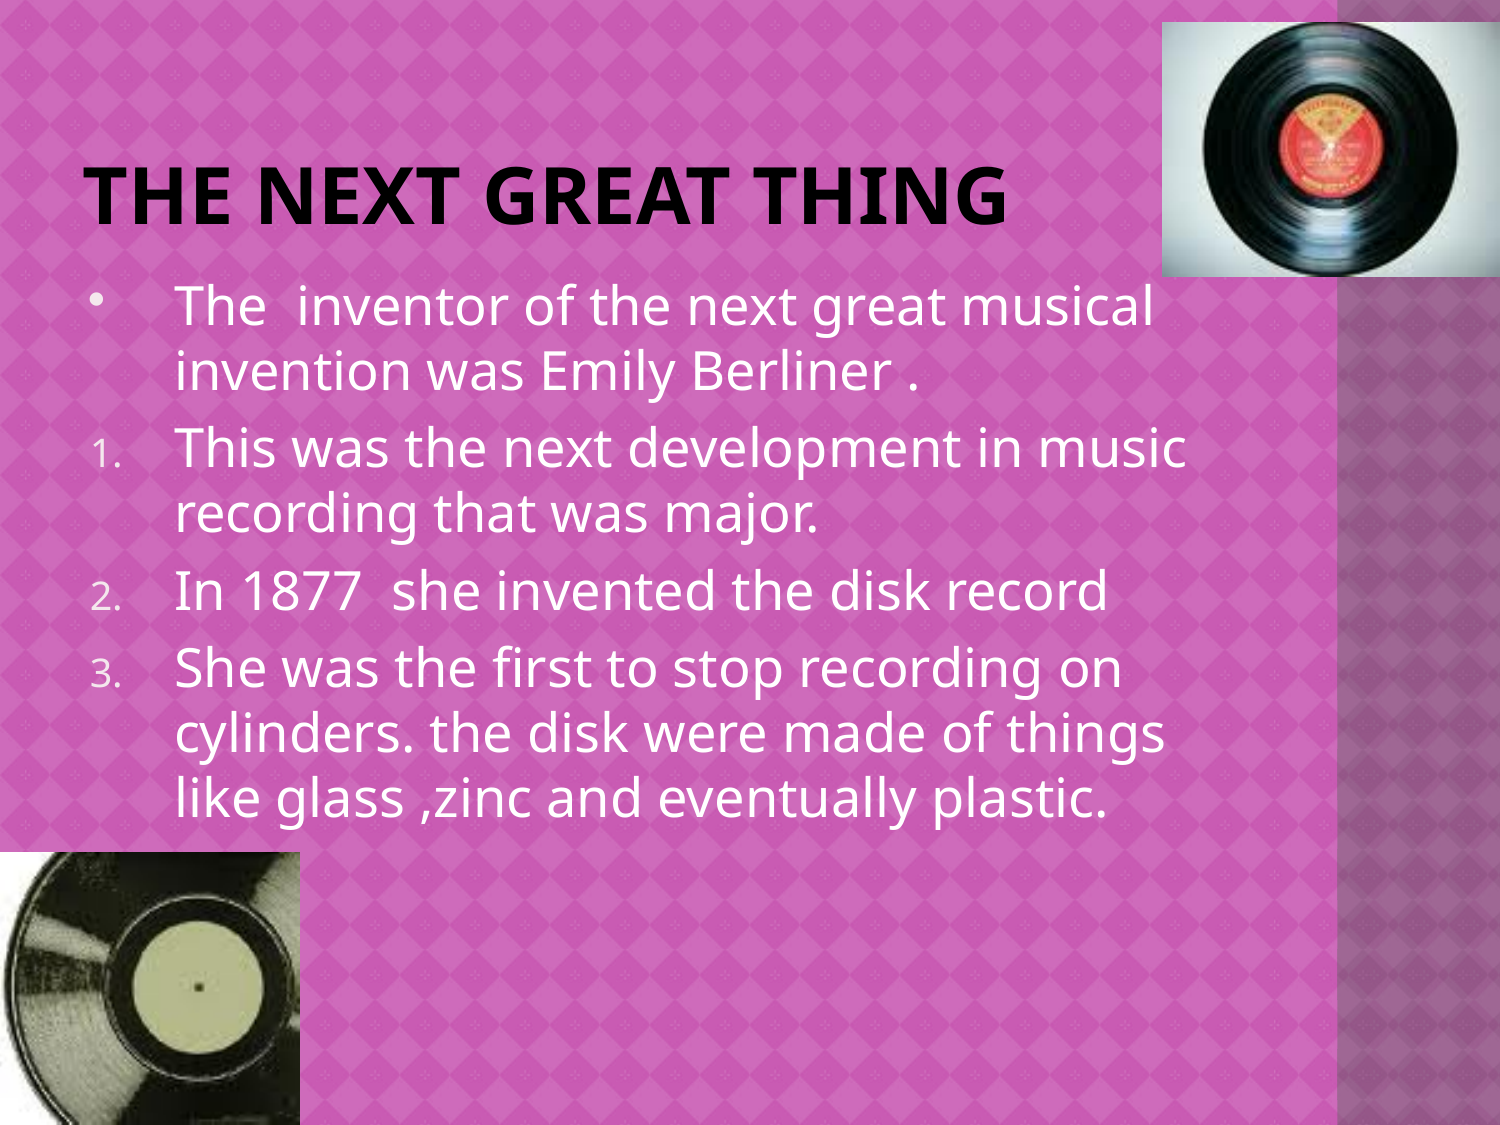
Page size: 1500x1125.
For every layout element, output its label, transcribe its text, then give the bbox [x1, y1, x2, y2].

picture [1162, 21, 1500, 277]
list The inventor of the next great musical invention was Emily Berliner . This was the next development in music recording that was major. In 1877 she invented the disk record She was the first to stop recording on cylinders. the disk were made of things like glass ,zinc and eventually plastic. [75, 264, 1263, 1059]
title The next great thing [75, 52, 1156, 240]
picture [0, 852, 301, 1125]
